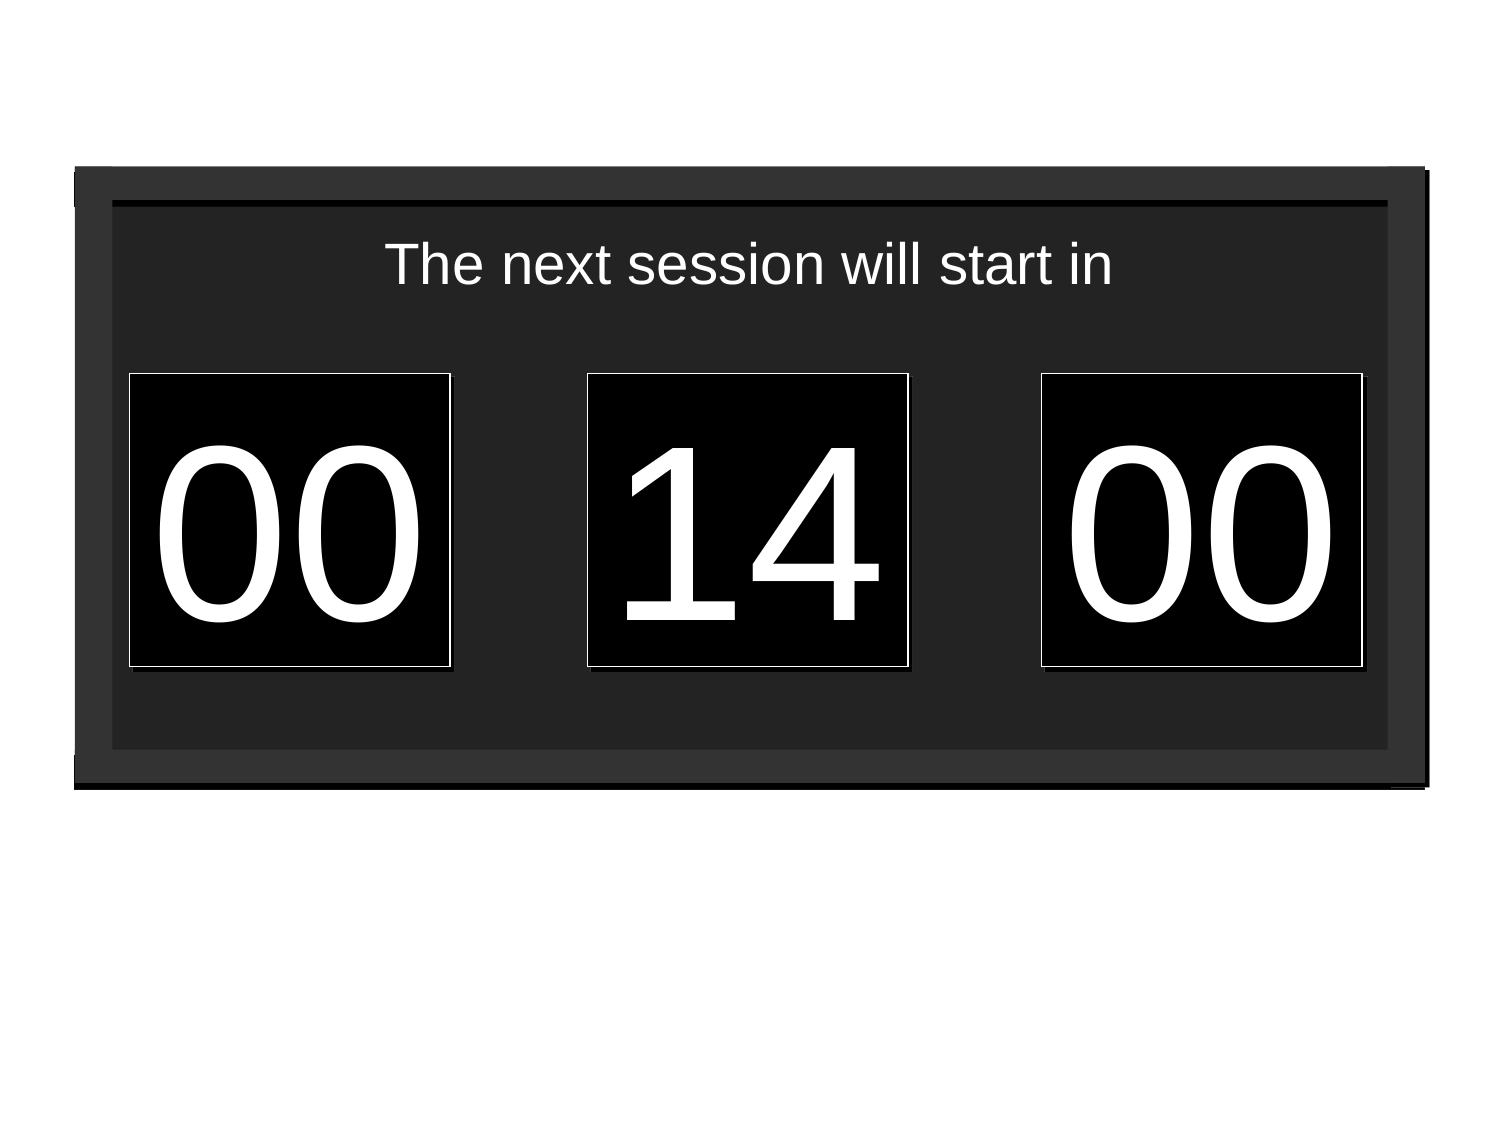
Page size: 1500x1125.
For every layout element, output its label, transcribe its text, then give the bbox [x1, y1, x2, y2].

text_box 14 [587, 373, 908, 667]
text_box 00 [129, 373, 450, 667]
